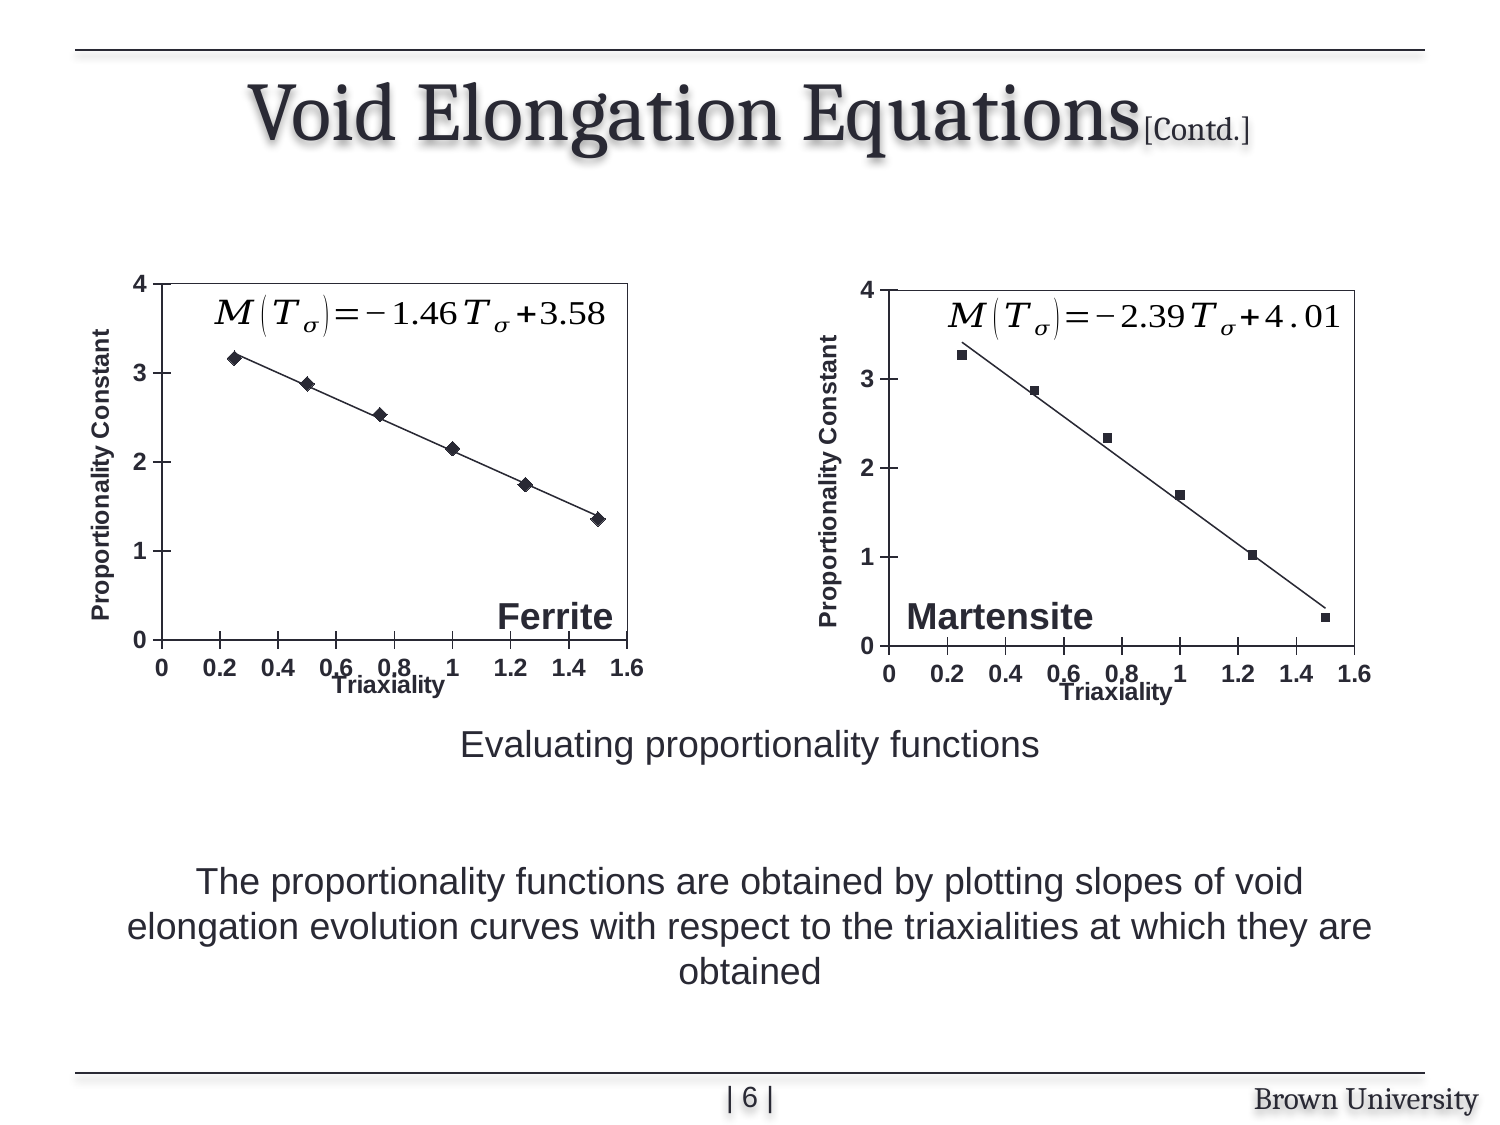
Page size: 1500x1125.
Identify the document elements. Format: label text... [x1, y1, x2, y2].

chart [61, 255, 663, 707]
text_box Evaluating proportionality functions [293, 712, 1207, 773]
list Void Elongation Equations[Contd.] [0, 50, 1500, 125]
slide_number | 5 | [662, 1071, 838, 1125]
chart [789, 262, 1390, 713]
text_box The proportionality functions are obtained by plotting slopes of void elongation evolution curves with respect to the triaxialities at which they are obtained [99, 849, 1400, 1000]
